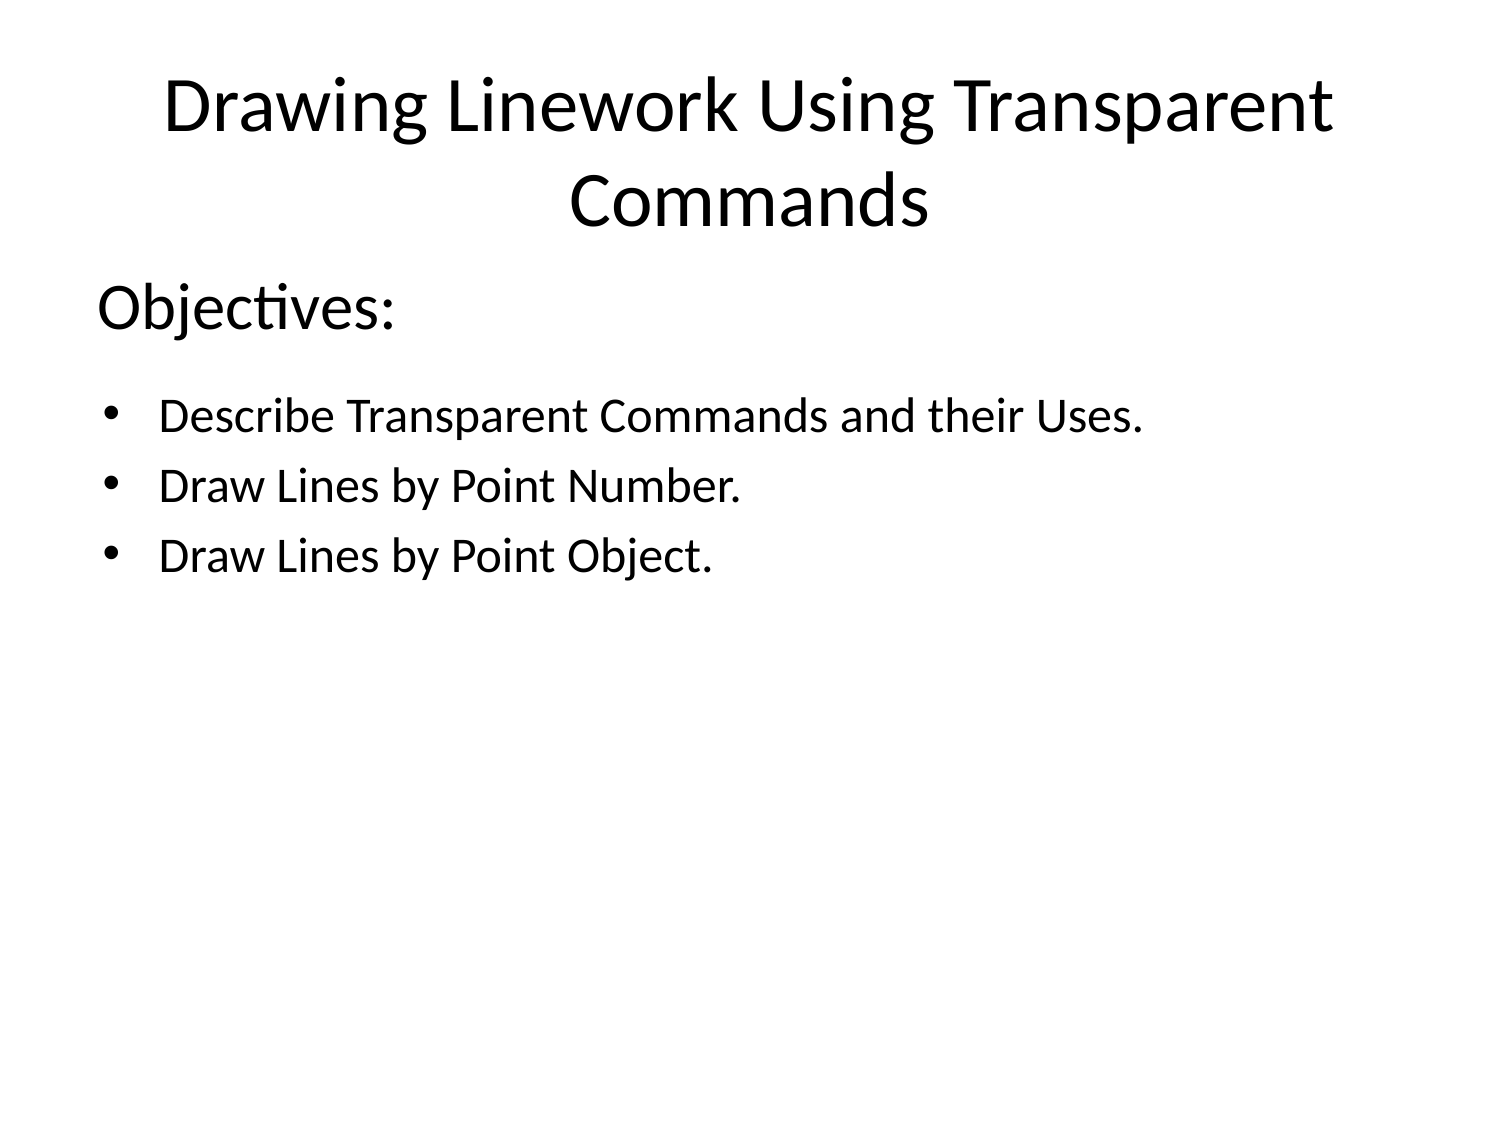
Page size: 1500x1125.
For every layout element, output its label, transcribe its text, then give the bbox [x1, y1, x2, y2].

text_box Objectives: [37, 237, 413, 350]
title Drawing Linework Using Transparent Commands [75, 45, 1425, 250]
list Describe Transparent Commands and their Uses. Draw Lines by Point Number. Draw Lines by Point Object. [87, 375, 1425, 1013]
